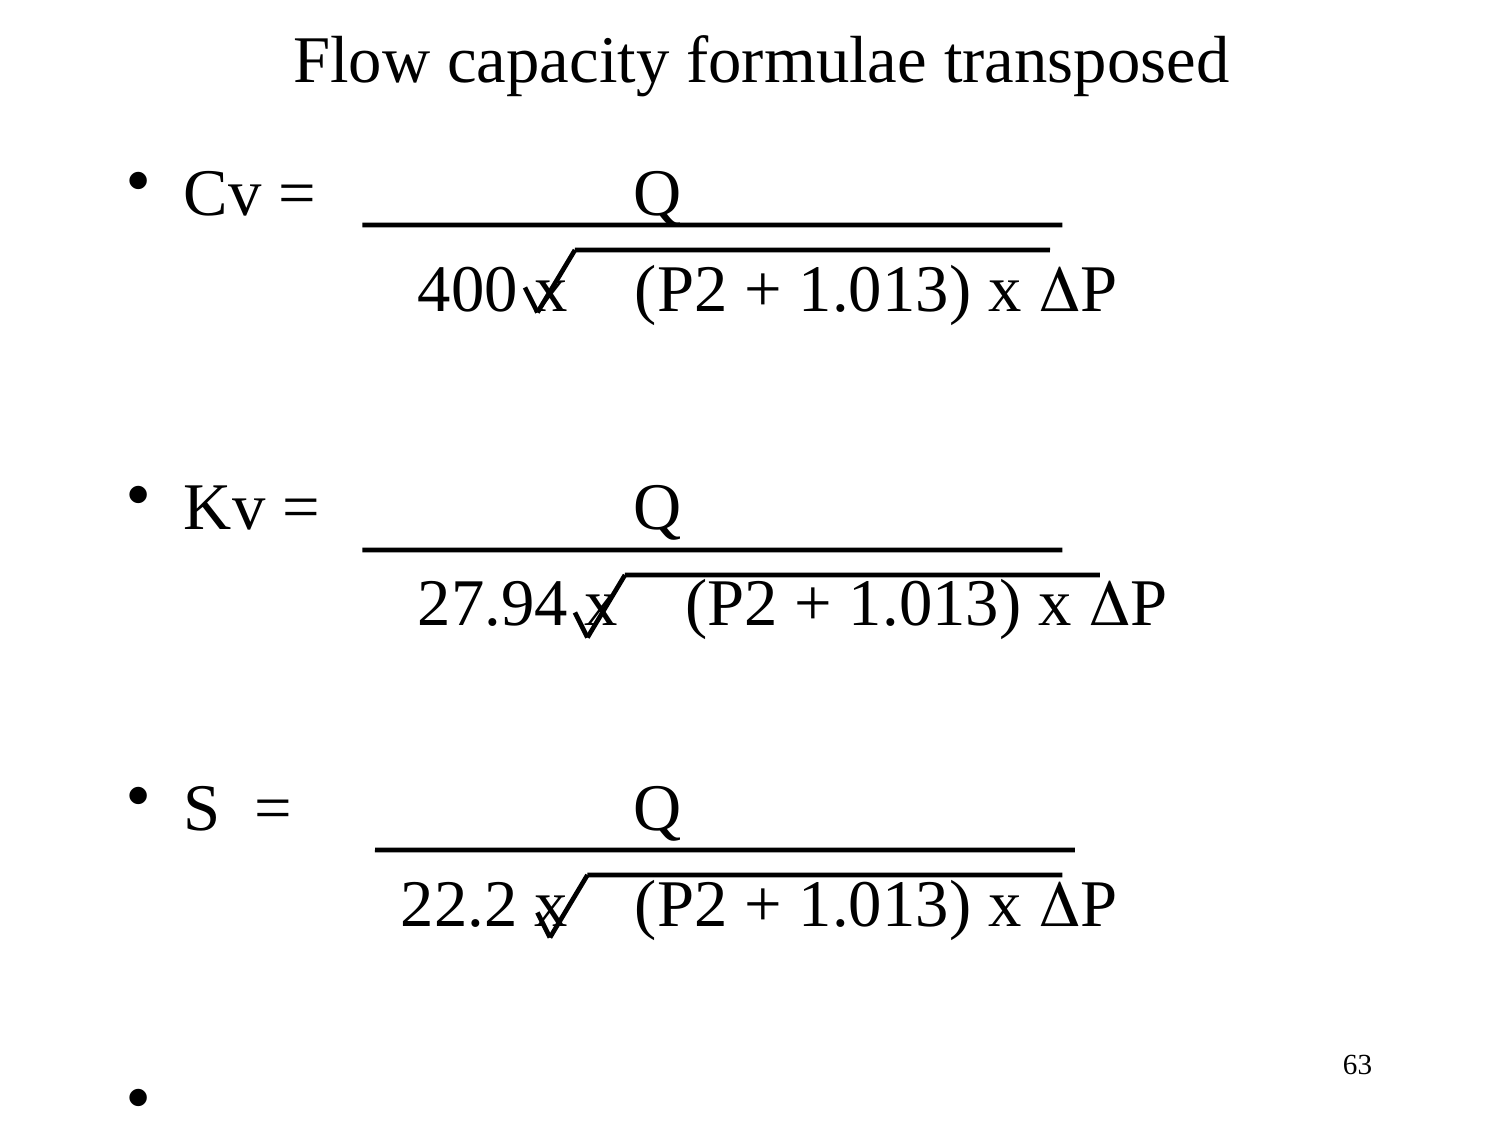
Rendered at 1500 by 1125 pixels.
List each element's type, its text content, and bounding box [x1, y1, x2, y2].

title Flow capacity formulae transposed [124, 0, 1401, 113]
slide_number 63 [1074, 1024, 1388, 1101]
list Cv = Q 400 x (P2 + 1.013) x P Kv = Q 27.94 x (P2 + 1.013) x P S = Q 22.2 x (P2 + 1.013) x P [112, 124, 1388, 1001]
